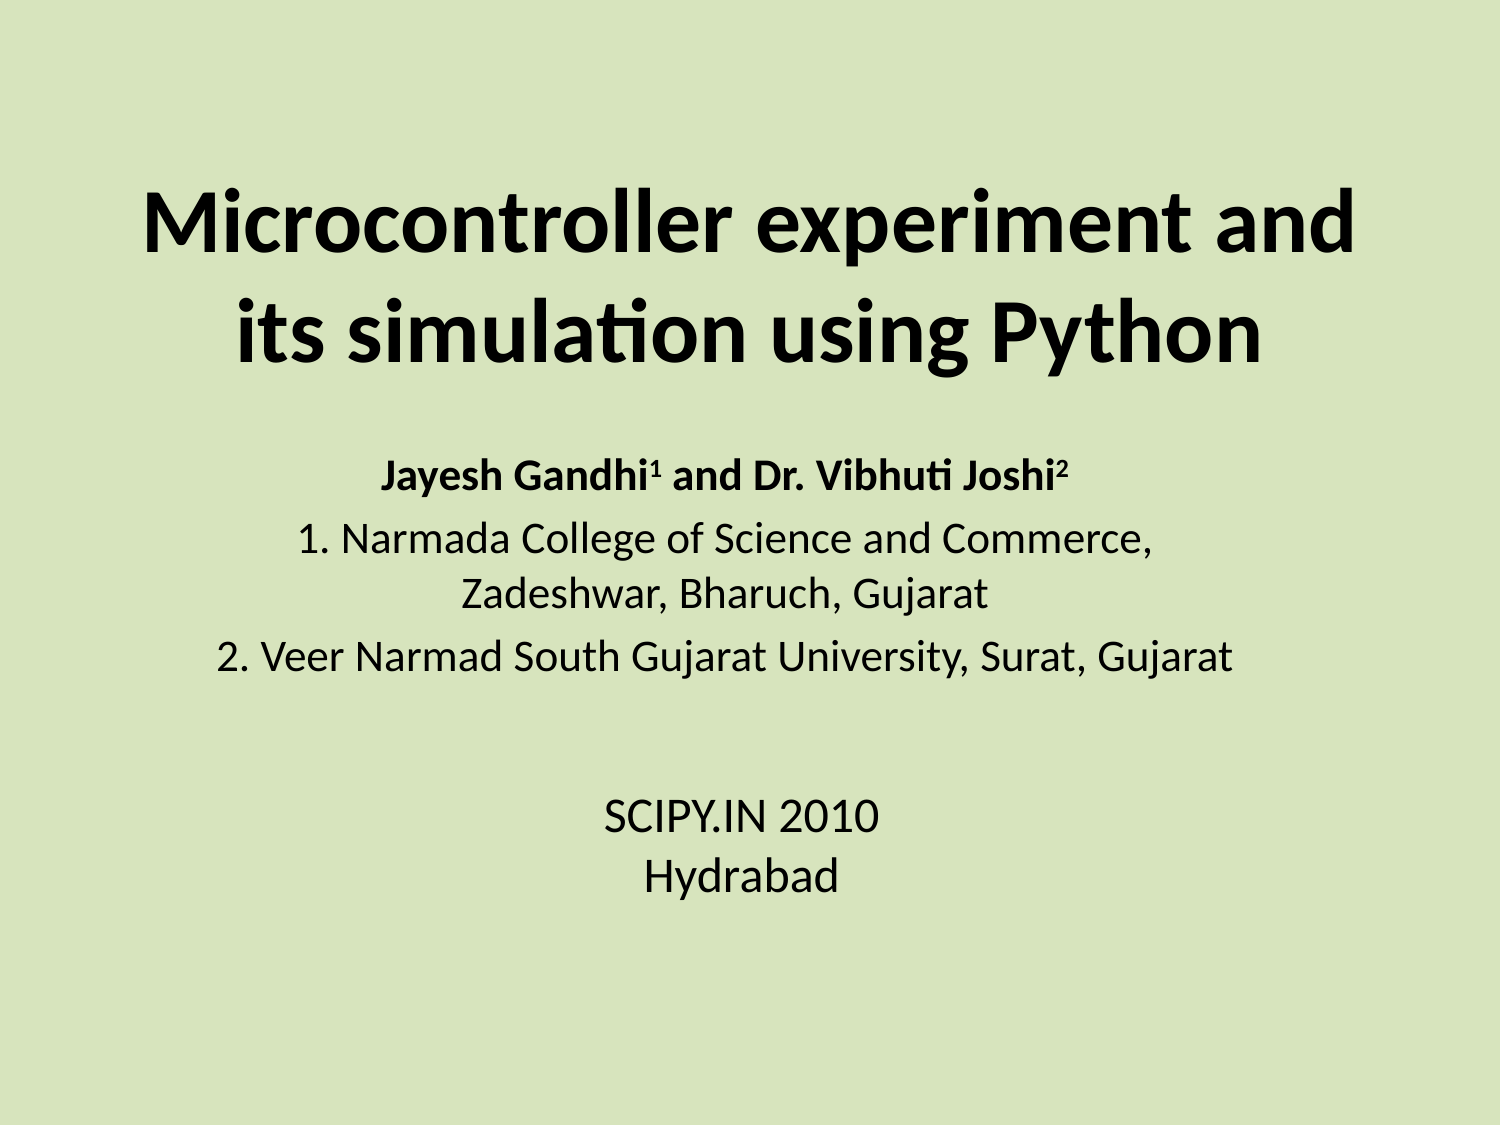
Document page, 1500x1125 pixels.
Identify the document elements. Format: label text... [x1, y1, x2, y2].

subtitle Jayesh Gandhi1 and Dr. Vibhuti Joshi2 1. Narmada College of Science and Commerce, Zadeshwar, Bharuch, Gujarat 2. Veer Narmad South Gujarat University, Surat, Gujarat [200, 437, 1250, 725]
title Microcontroller experiment and its simulation using Python [112, 149, 1388, 392]
text_box SCIPY.IN 2010 Hydrabad [589, 774, 895, 910]
